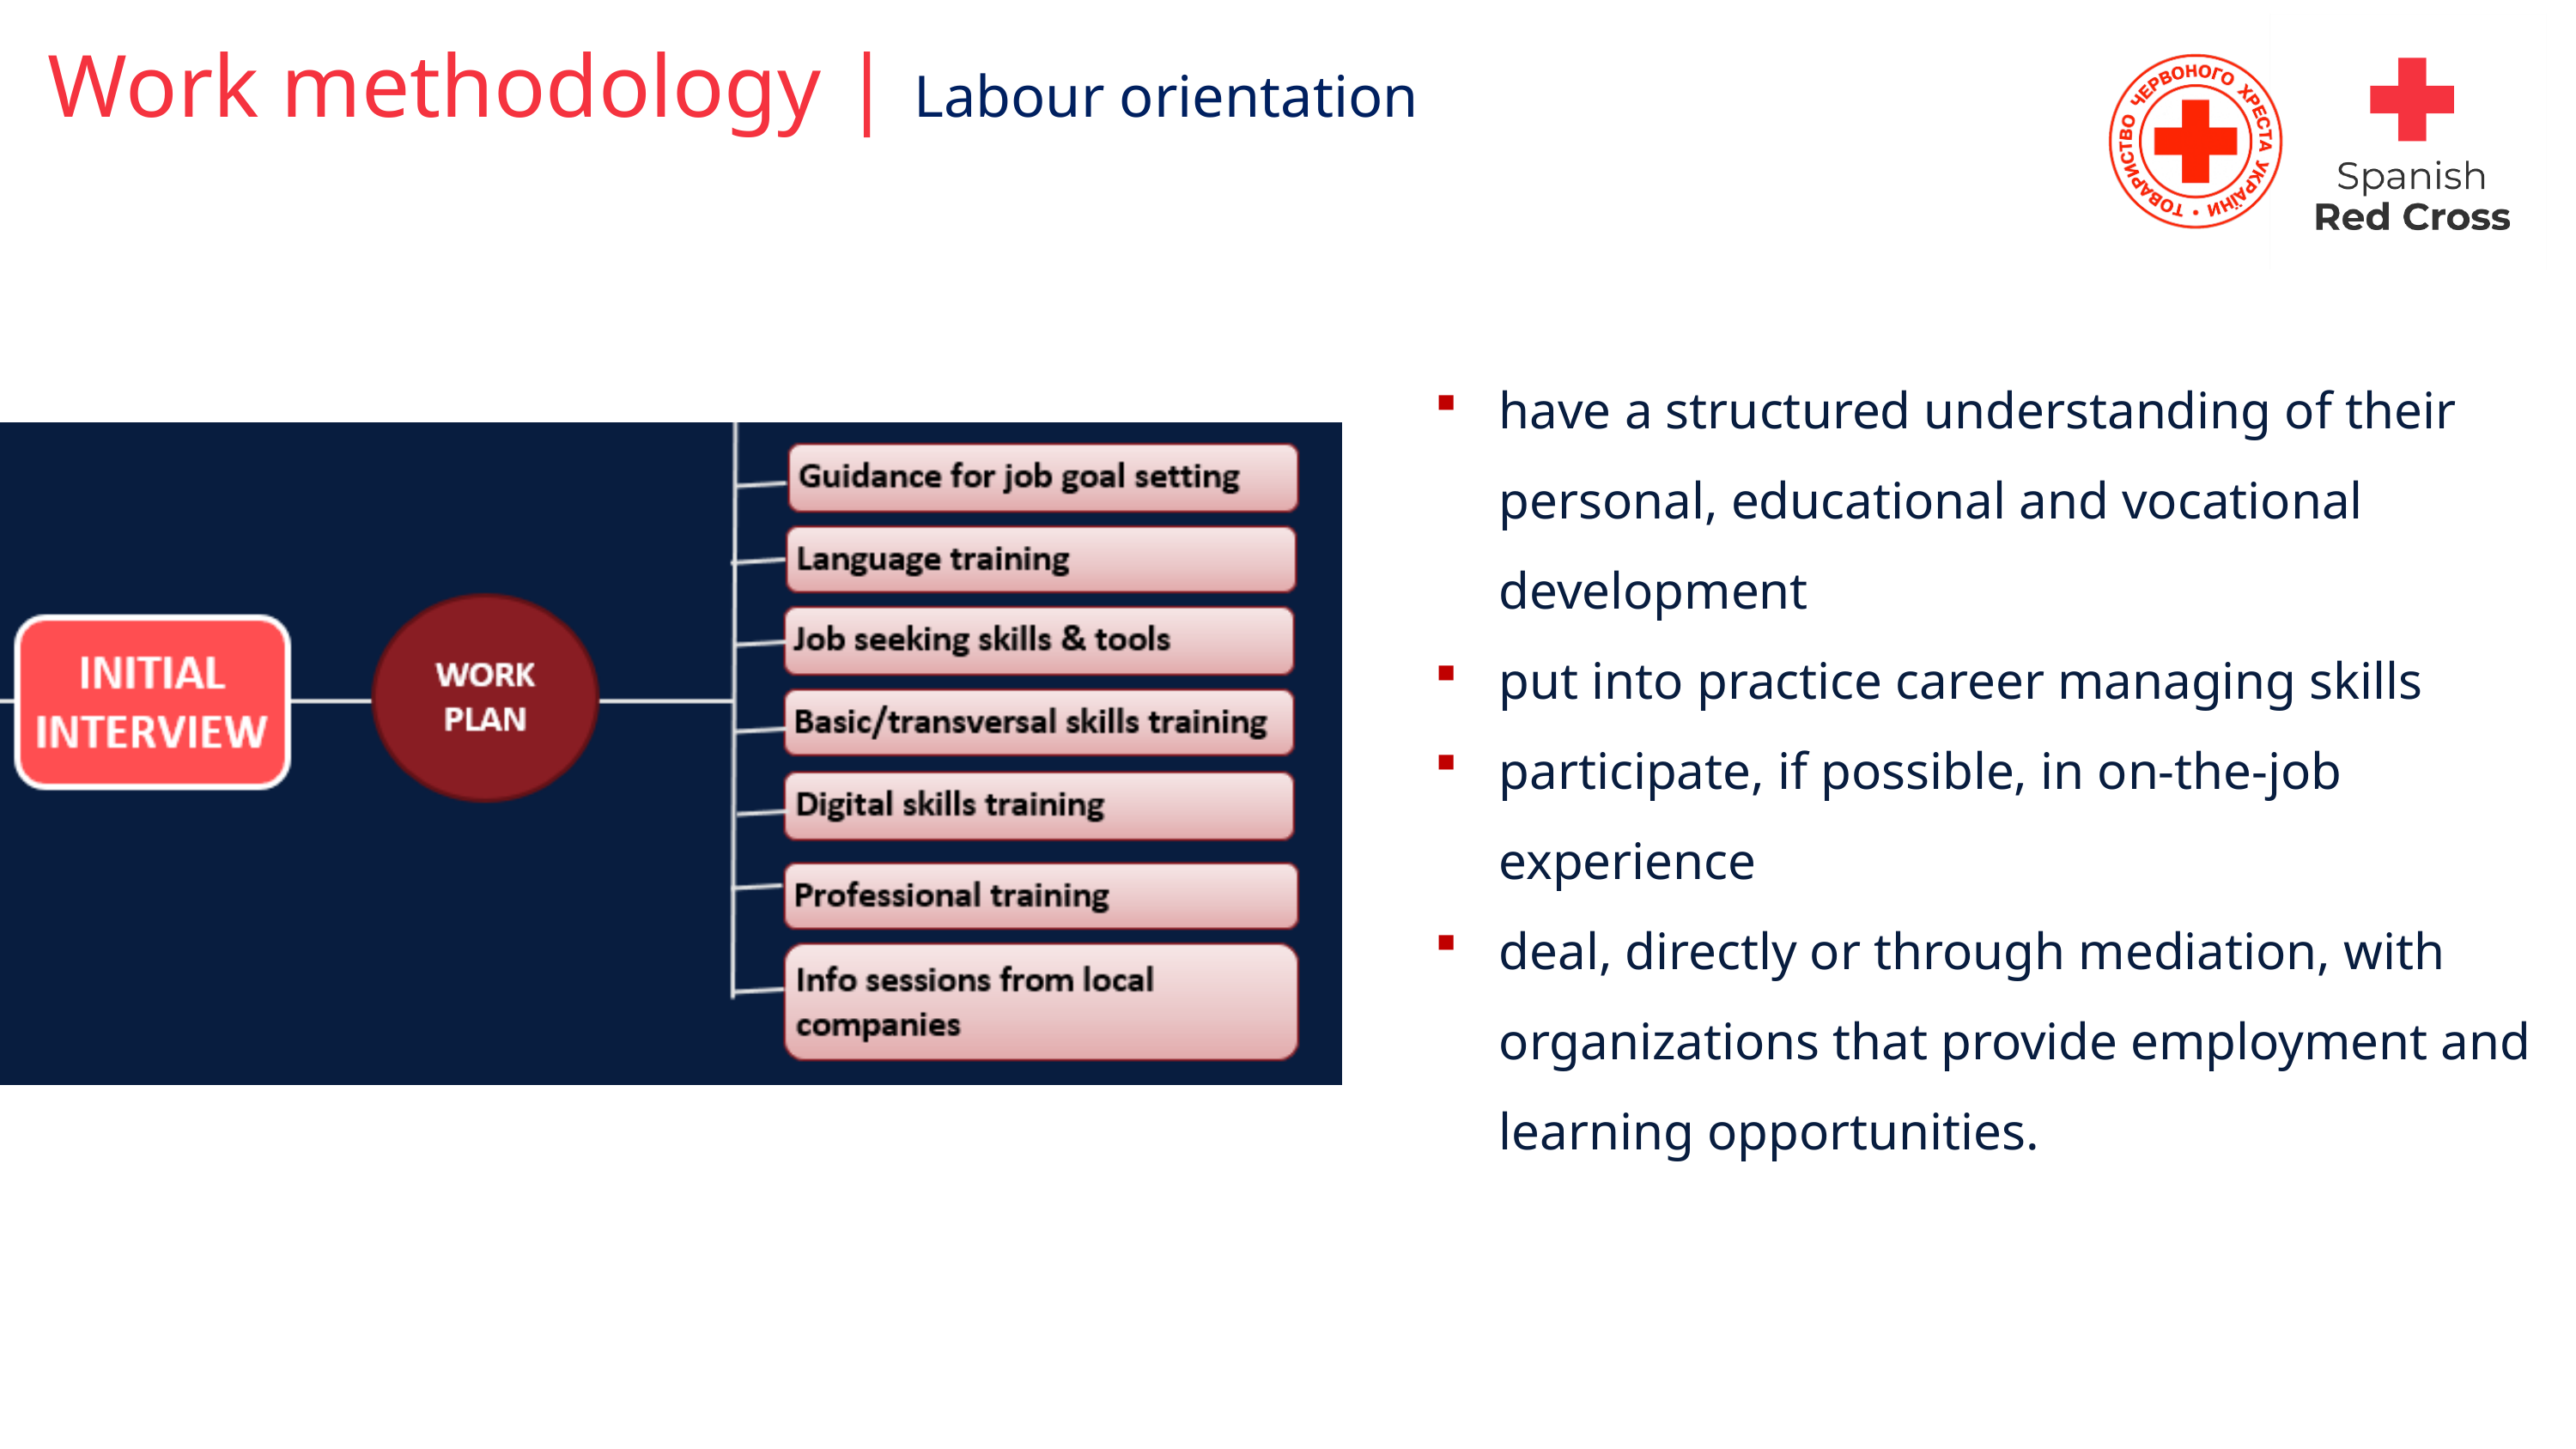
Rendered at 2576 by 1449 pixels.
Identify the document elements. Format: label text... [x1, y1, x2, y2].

picture [0, 422, 1342, 1085]
text_box have a structured understanding of their personal, educational and vocational development put into practice career managing skills participate, if possible, in on-the-job experience deal, directly or through mediation, with organizations that provide employment and learning opportunities. [1428, 343, 2576, 1167]
text_box Work methodology | Labour orientation [41, 24, 1893, 141]
picture [2100, 3, 2547, 281]
